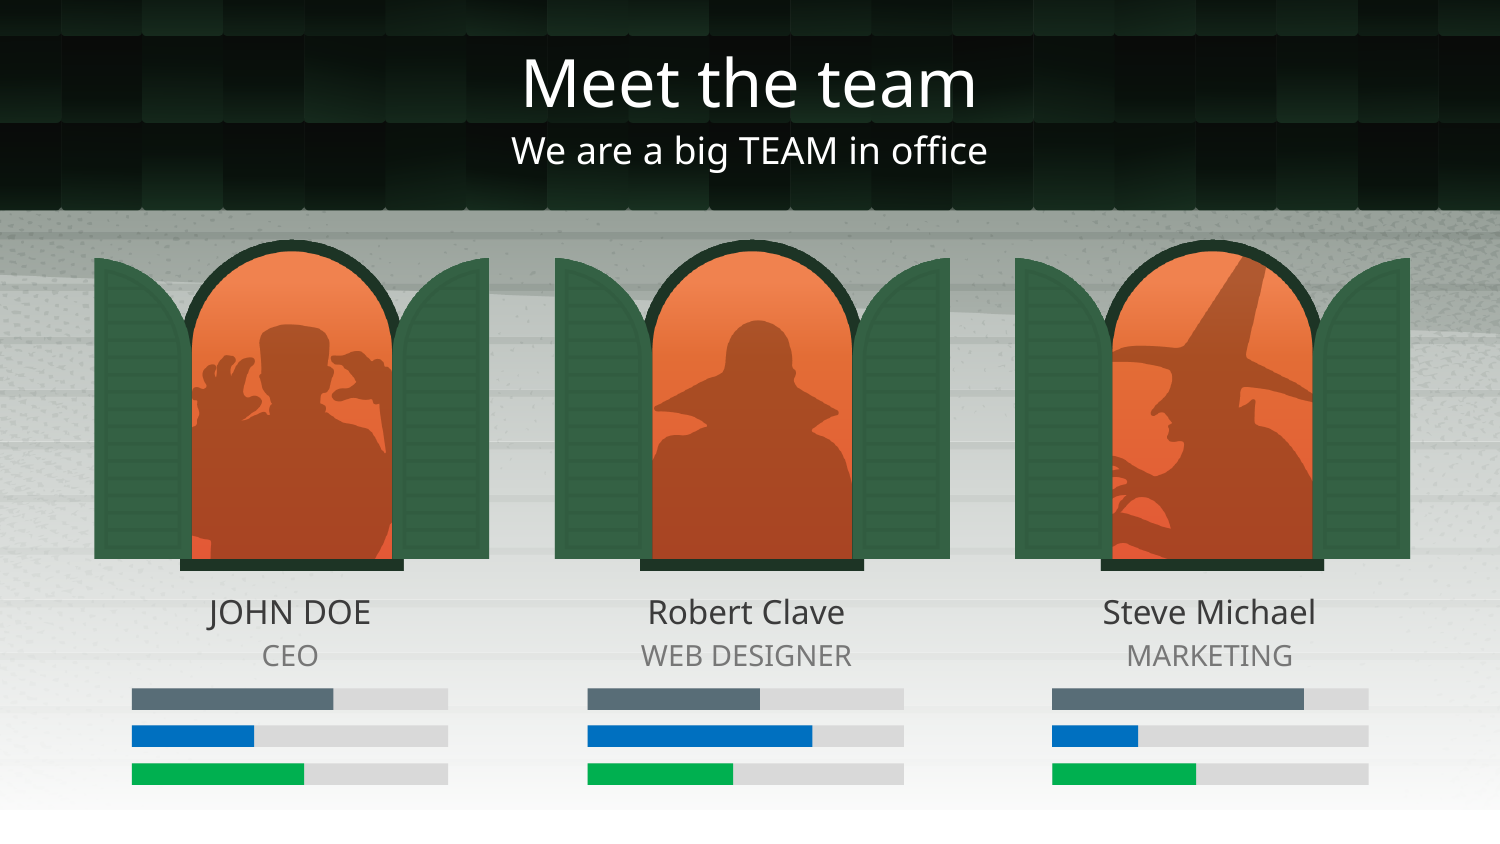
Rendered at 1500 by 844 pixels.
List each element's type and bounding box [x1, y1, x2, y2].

text_box [131, 688, 449, 786]
text_box [587, 688, 905, 786]
text_box [1051, 688, 1369, 786]
text_box [1058, 584, 1361, 681]
text_box [138, 584, 442, 681]
picture [0, 0, 1500, 844]
text_box [595, 584, 898, 681]
